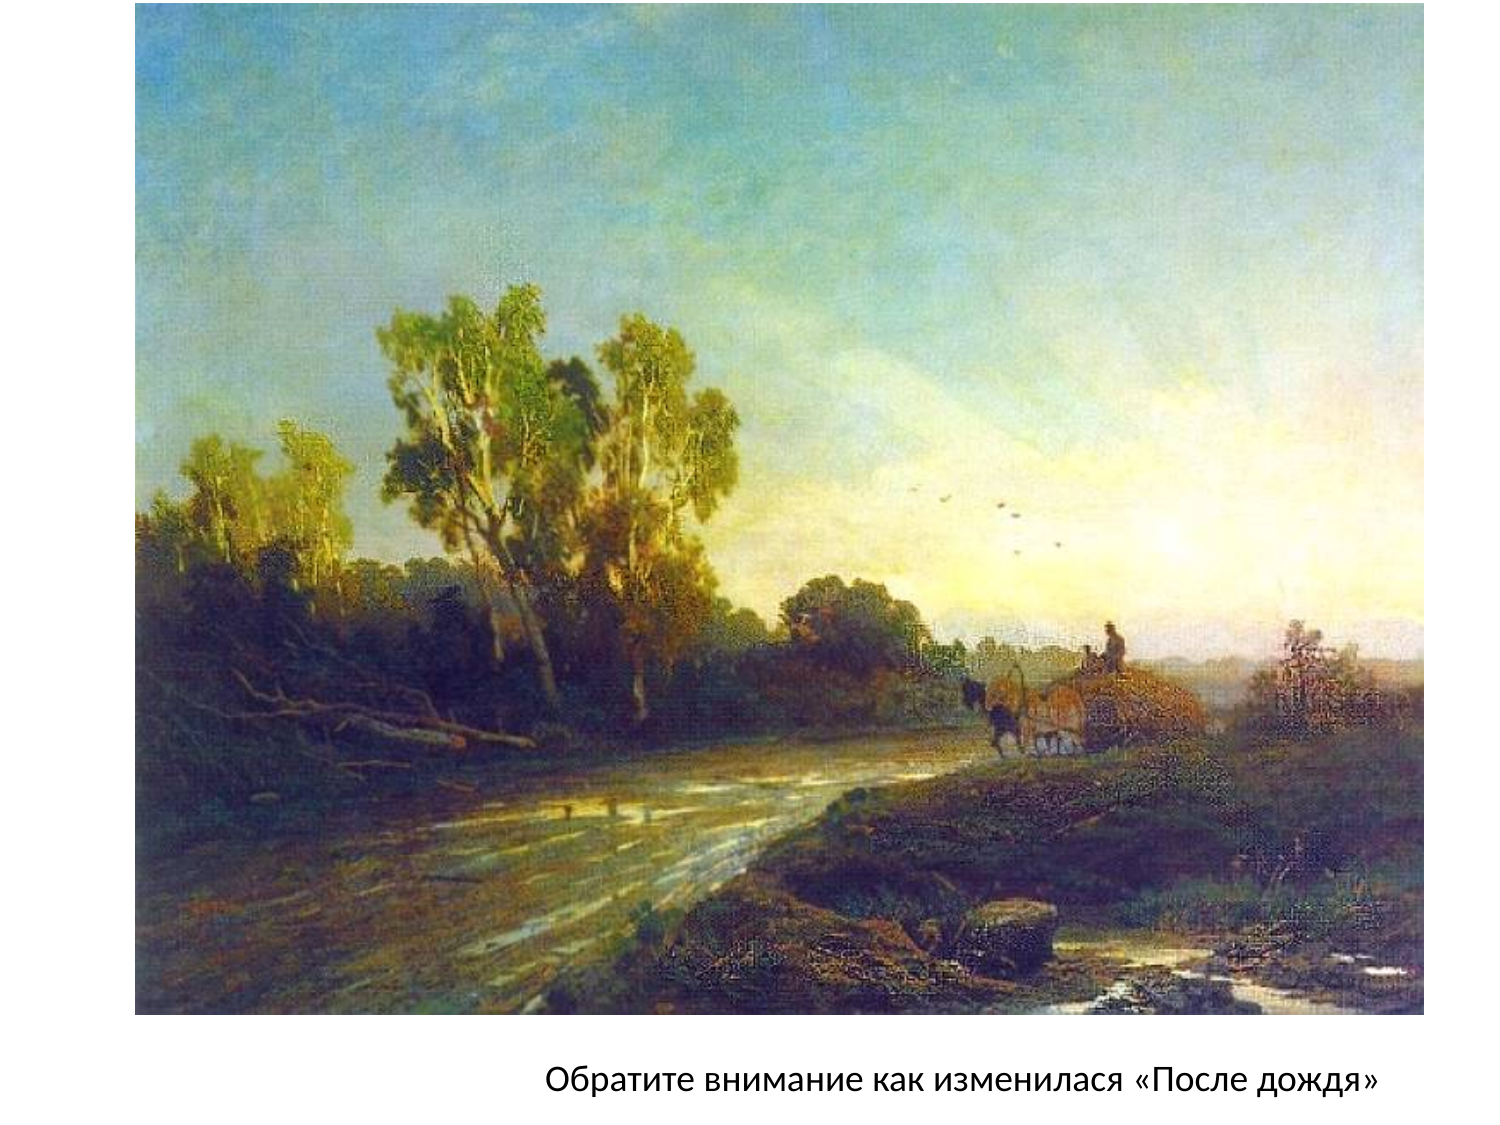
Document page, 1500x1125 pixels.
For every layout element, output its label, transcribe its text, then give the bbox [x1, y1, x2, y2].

picture [135, 3, 1424, 1016]
text_box Обратите внимание как изменилася «После дождя» [530, 1046, 1397, 1107]
